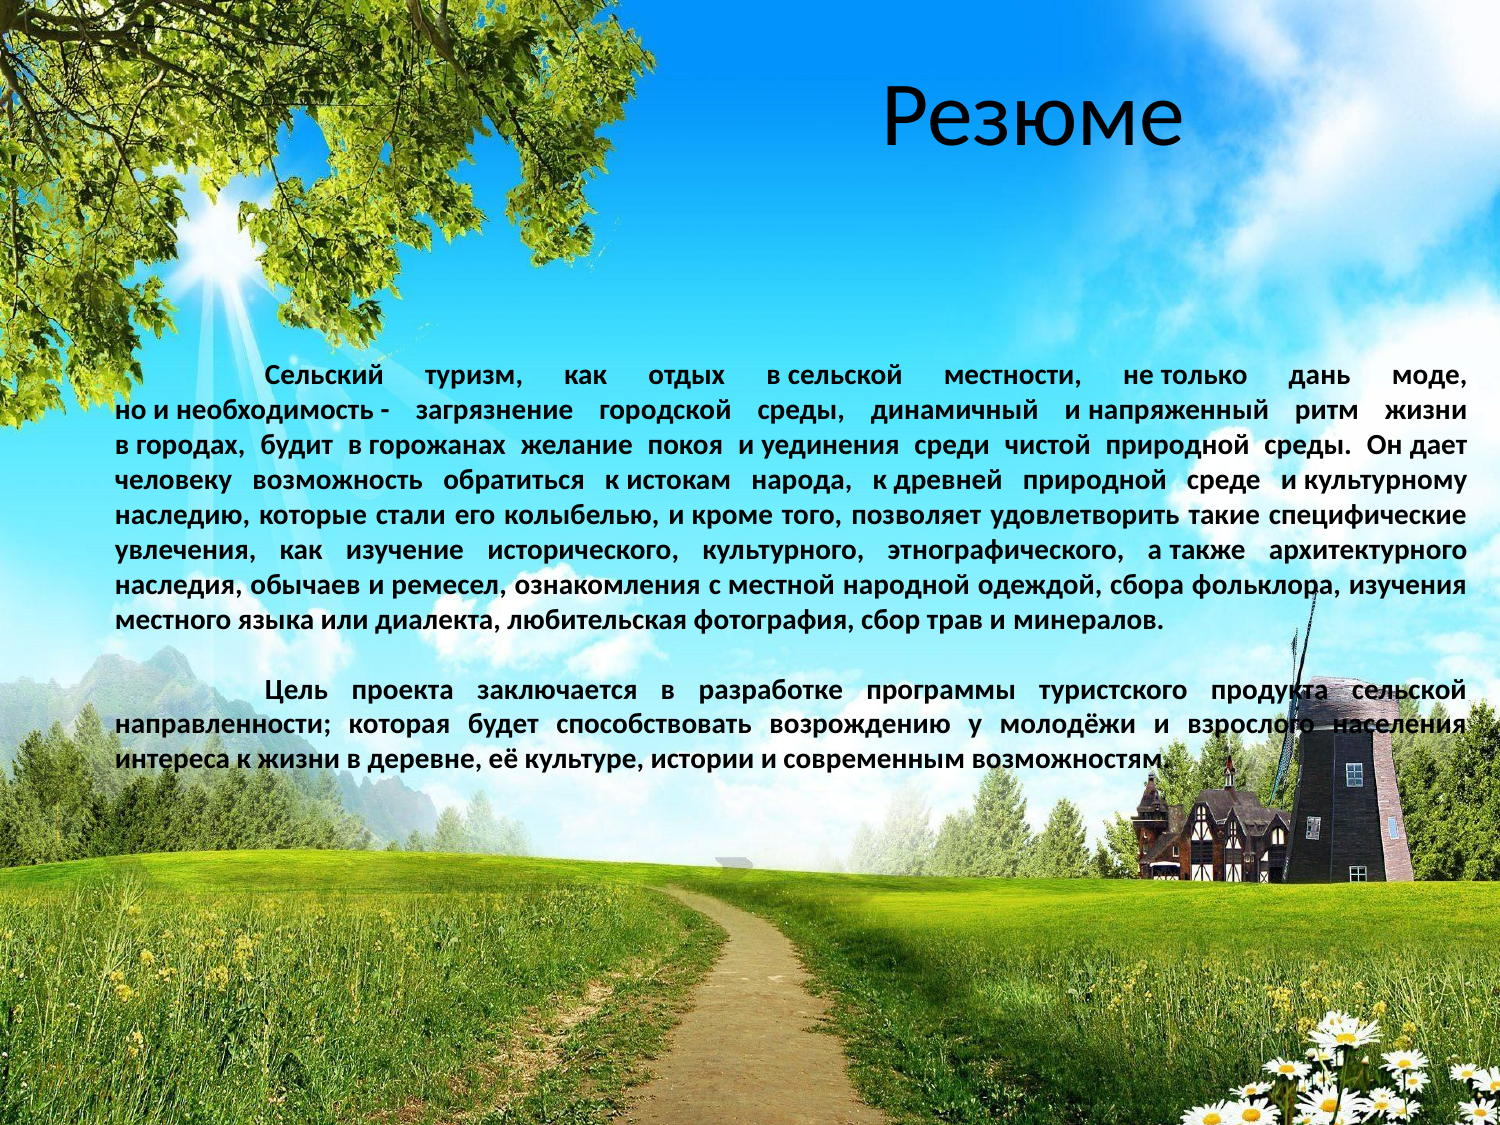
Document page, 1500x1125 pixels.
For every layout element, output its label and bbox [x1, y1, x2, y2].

list [0, 0, 1500, 1125]
